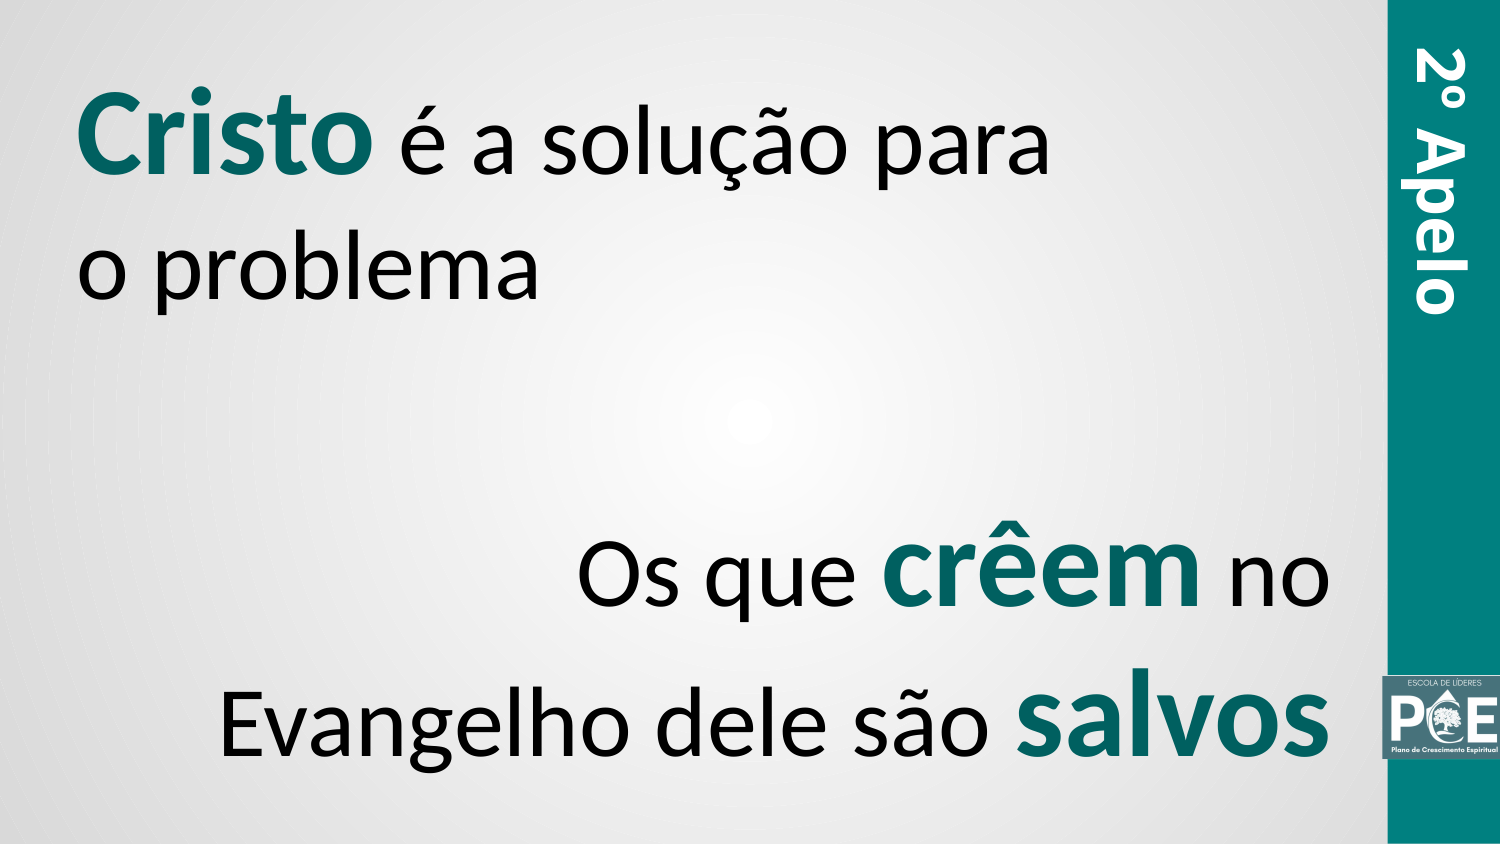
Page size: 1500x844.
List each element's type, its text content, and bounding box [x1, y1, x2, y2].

text_box 2º Apelo [1397, 39, 1492, 325]
text_box Os que crêem no Evangelho dele são salvos [132, 474, 1340, 790]
picture [1382, 675, 1500, 759]
text_box Cristo é a solução para o problema [68, 42, 1124, 328]
